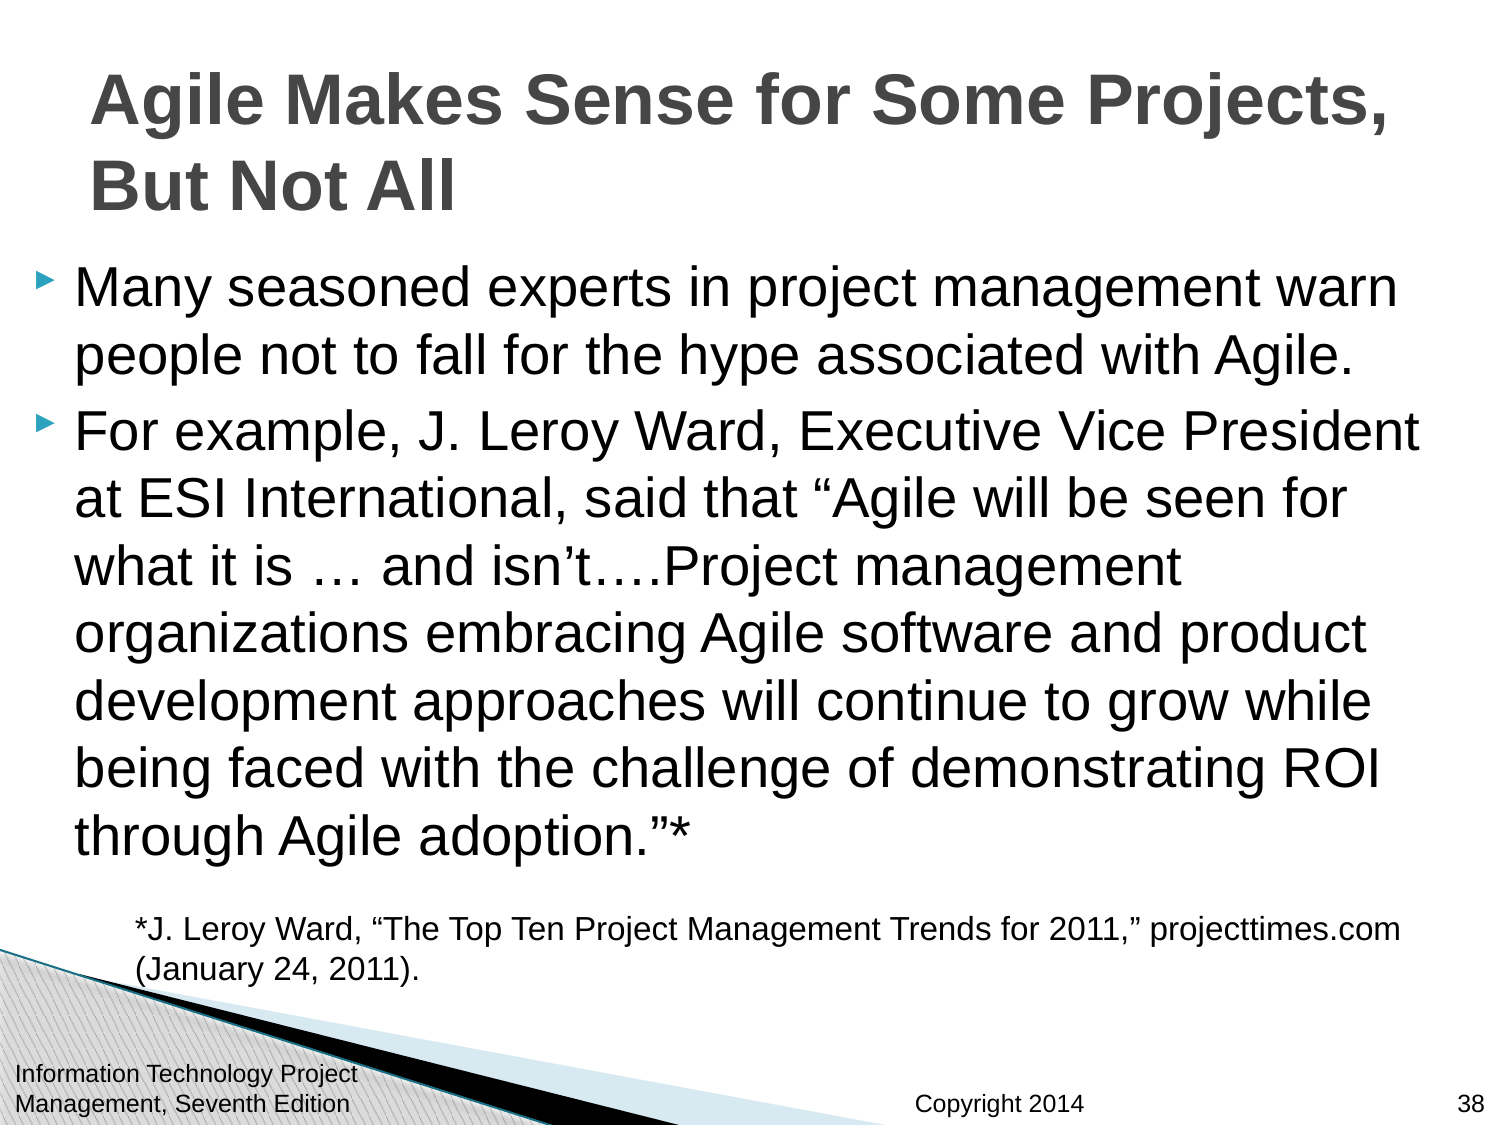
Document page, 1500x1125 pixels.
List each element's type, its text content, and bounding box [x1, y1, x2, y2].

title Agile Makes Sense for Some Projects, But Not All [75, 45, 1425, 233]
list Many seasoned experts in project management warn people not to fall for the hype associated with Agile. For example, J. Leroy Ward, Executive Vice President at ESI International, said that “Agile will be seen for what it is … and isn’t….Project management organizations embracing Agile software and product development approaches will continue to grow while being faced with the challenge of demonstrating ROI through Agile adoption.”* [0, 242, 1463, 1013]
footer Information Technology Project Management, Seventh Edition [0, 1065, 425, 1125]
slide_number 38 [1408, 1065, 1500, 1125]
text_box *J. Leroy Ward, “The Top Ten Project Management Trends for 2011,” projecttimes.com (January 24, 2011). [120, 899, 1419, 995]
